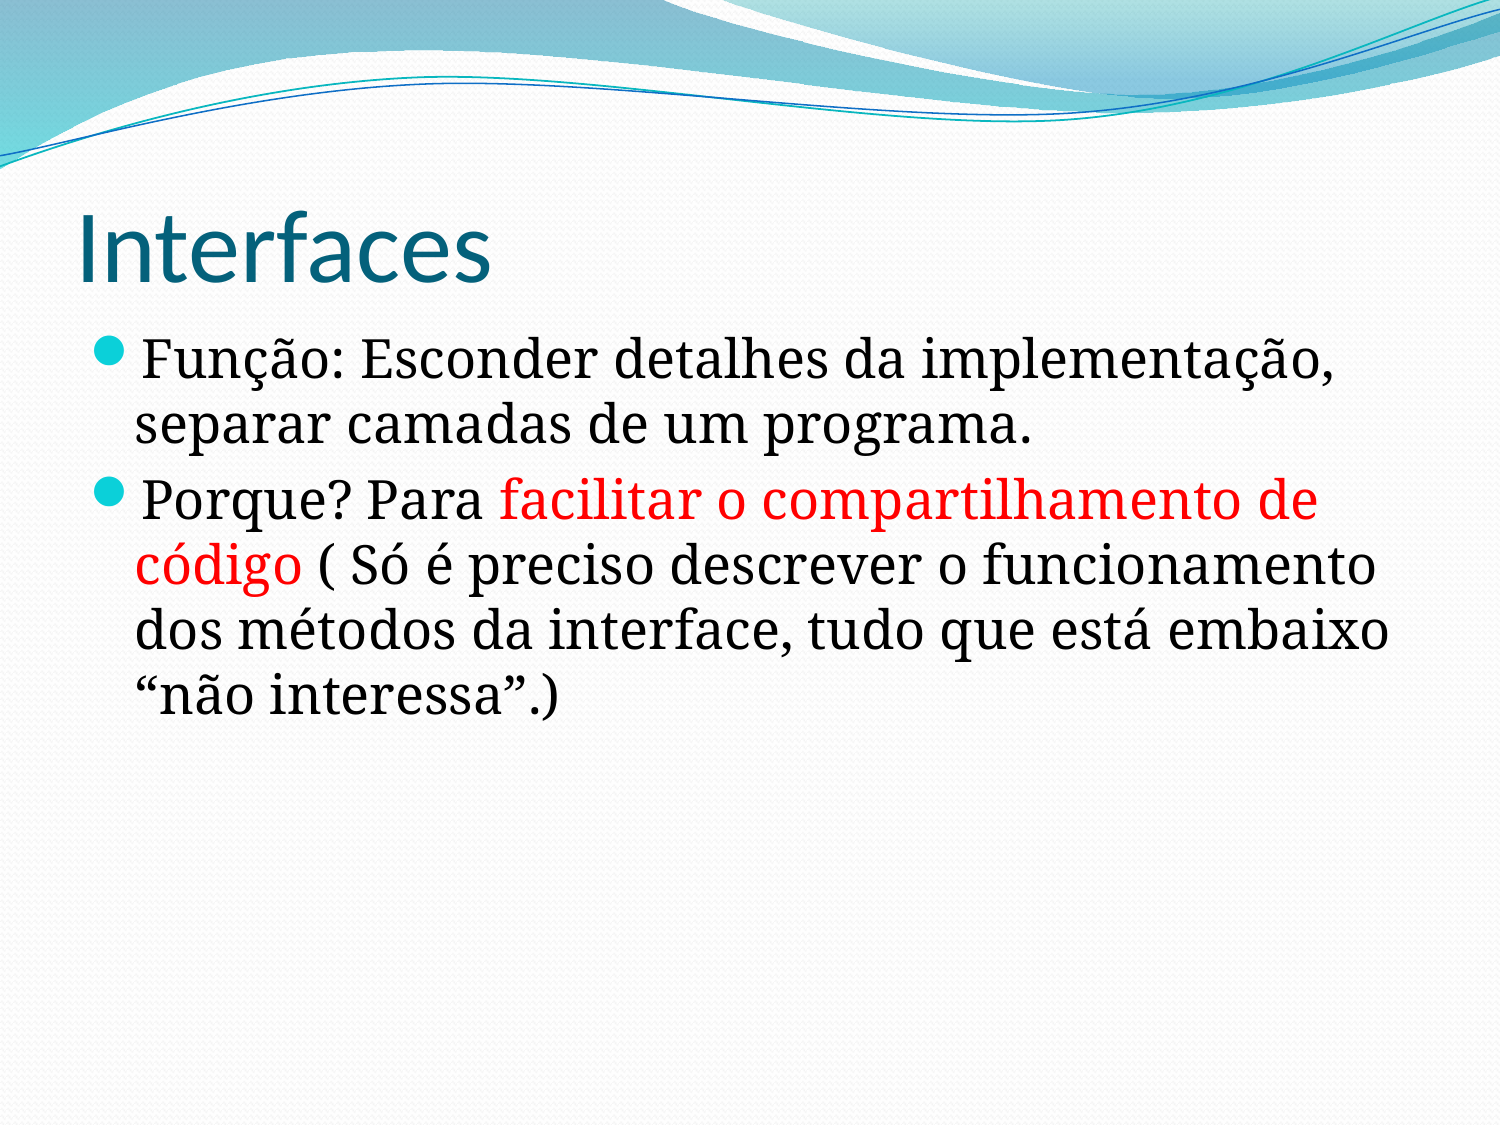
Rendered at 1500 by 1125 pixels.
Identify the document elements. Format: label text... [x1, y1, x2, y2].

list Função: Esconder detalhes da implementação, separar camadas de um programa. Porque? Para facilitar o compartilhamento de código ( Só é preciso descrever o funcionamento dos métodos da interface, tudo que está embaixo “não interessa”.) [75, 317, 1425, 1038]
title Interfaces [75, 115, 1425, 303]
